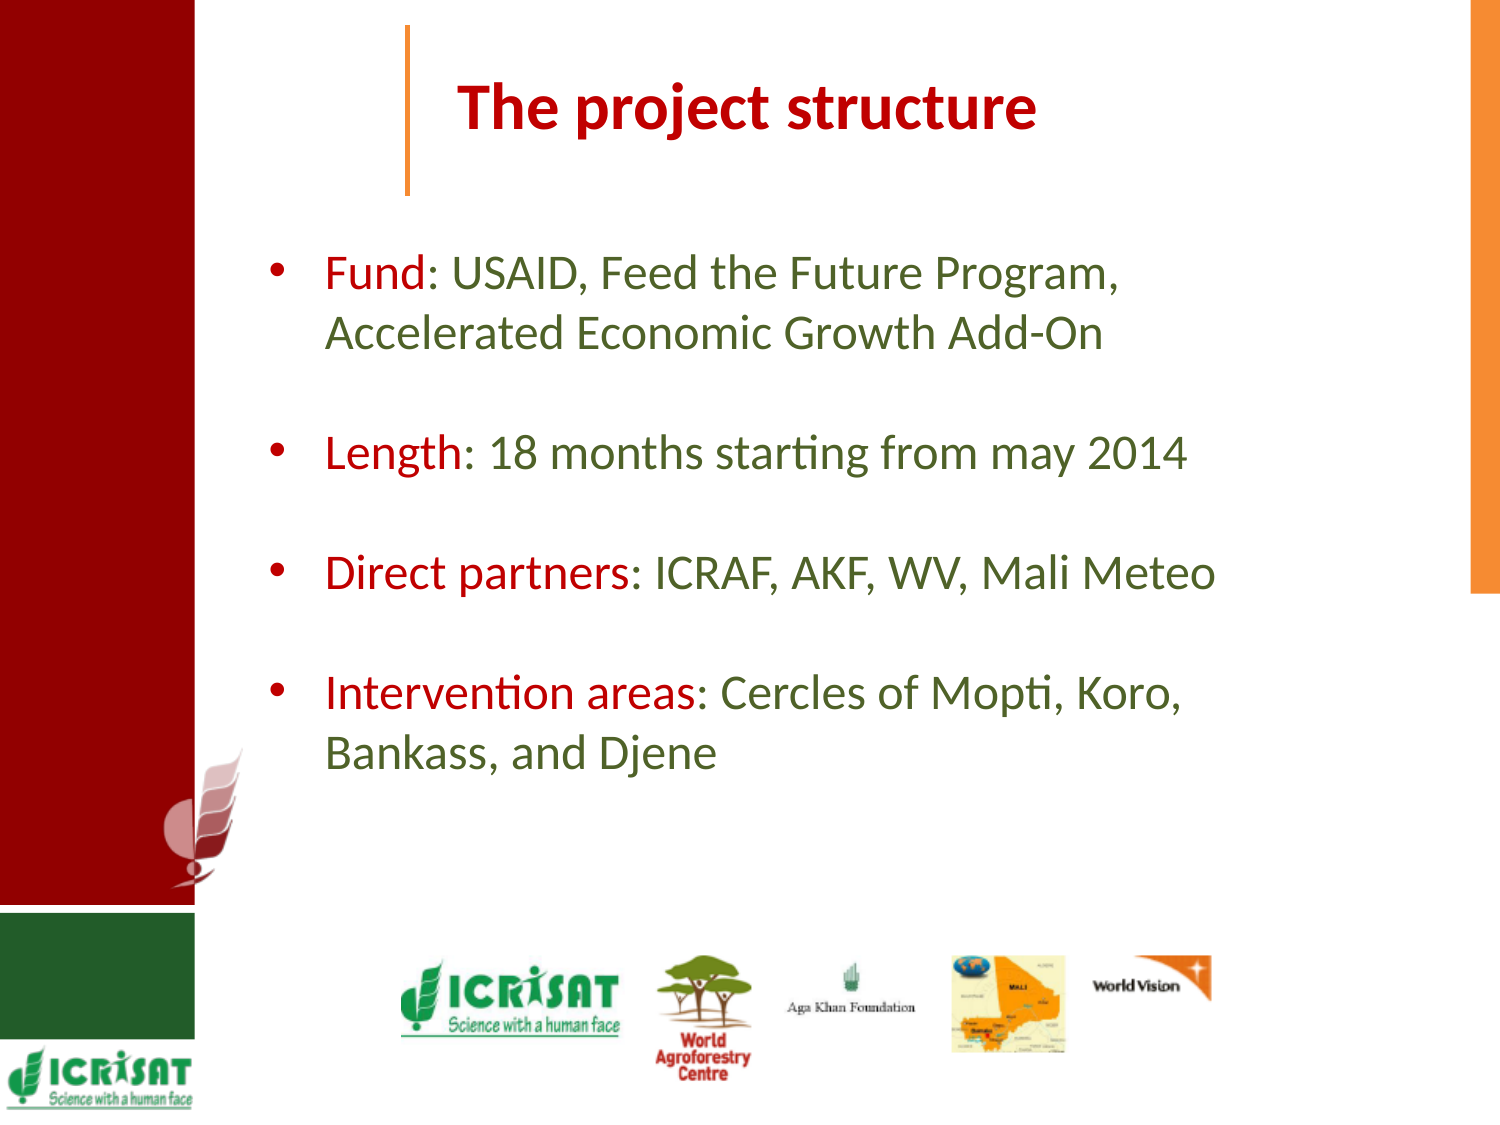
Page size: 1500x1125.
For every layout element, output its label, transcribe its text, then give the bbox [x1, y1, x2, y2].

picture [154, 743, 249, 892]
title The project structure [0, 8, 1498, 197]
text_box Fund: USAID, Feed the Future Program, Accelerated Economic Growth Add-On Length: 18 months starting from may 2014 Direct partners: ICRAF, AKF, WV, Mali Meteo Intervention areas: Cercles of Mopti, Koro, Bankass, and Djene [253, 231, 1282, 967]
picture [401, 940, 1229, 1093]
picture [0, 1041, 196, 1116]
